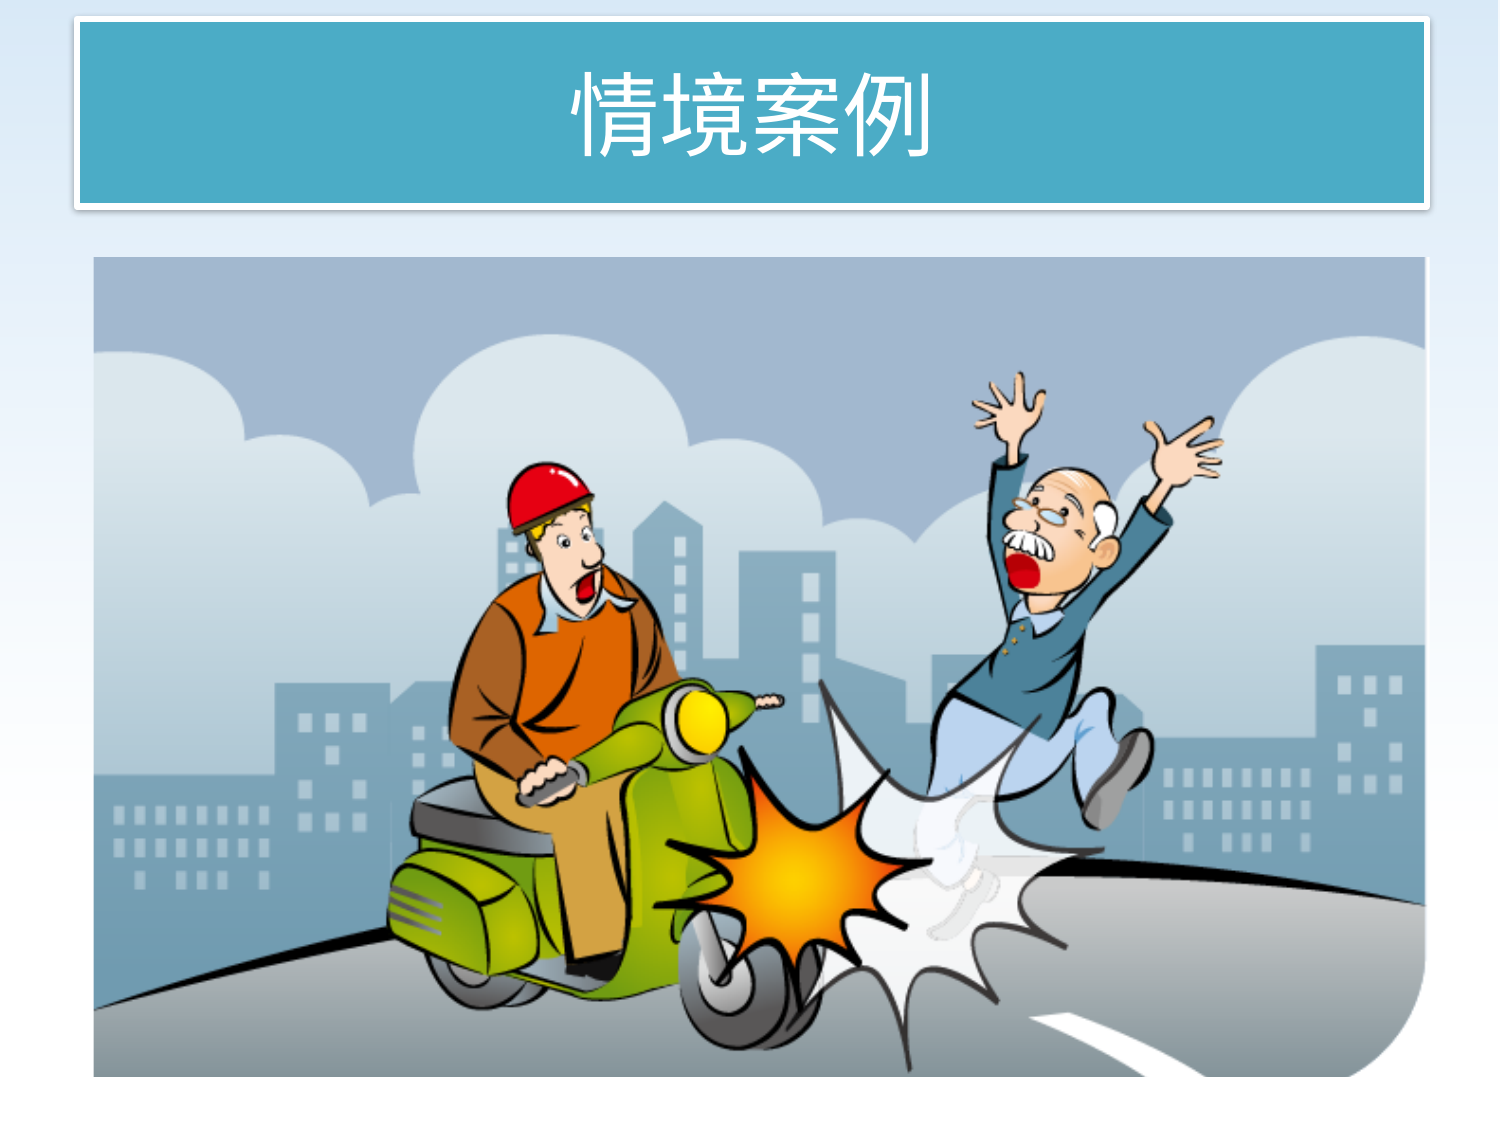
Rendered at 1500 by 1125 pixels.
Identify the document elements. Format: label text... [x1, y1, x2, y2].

title 情境案例 [74, 16, 1430, 210]
picture [0, 0, 1500, 1125]
